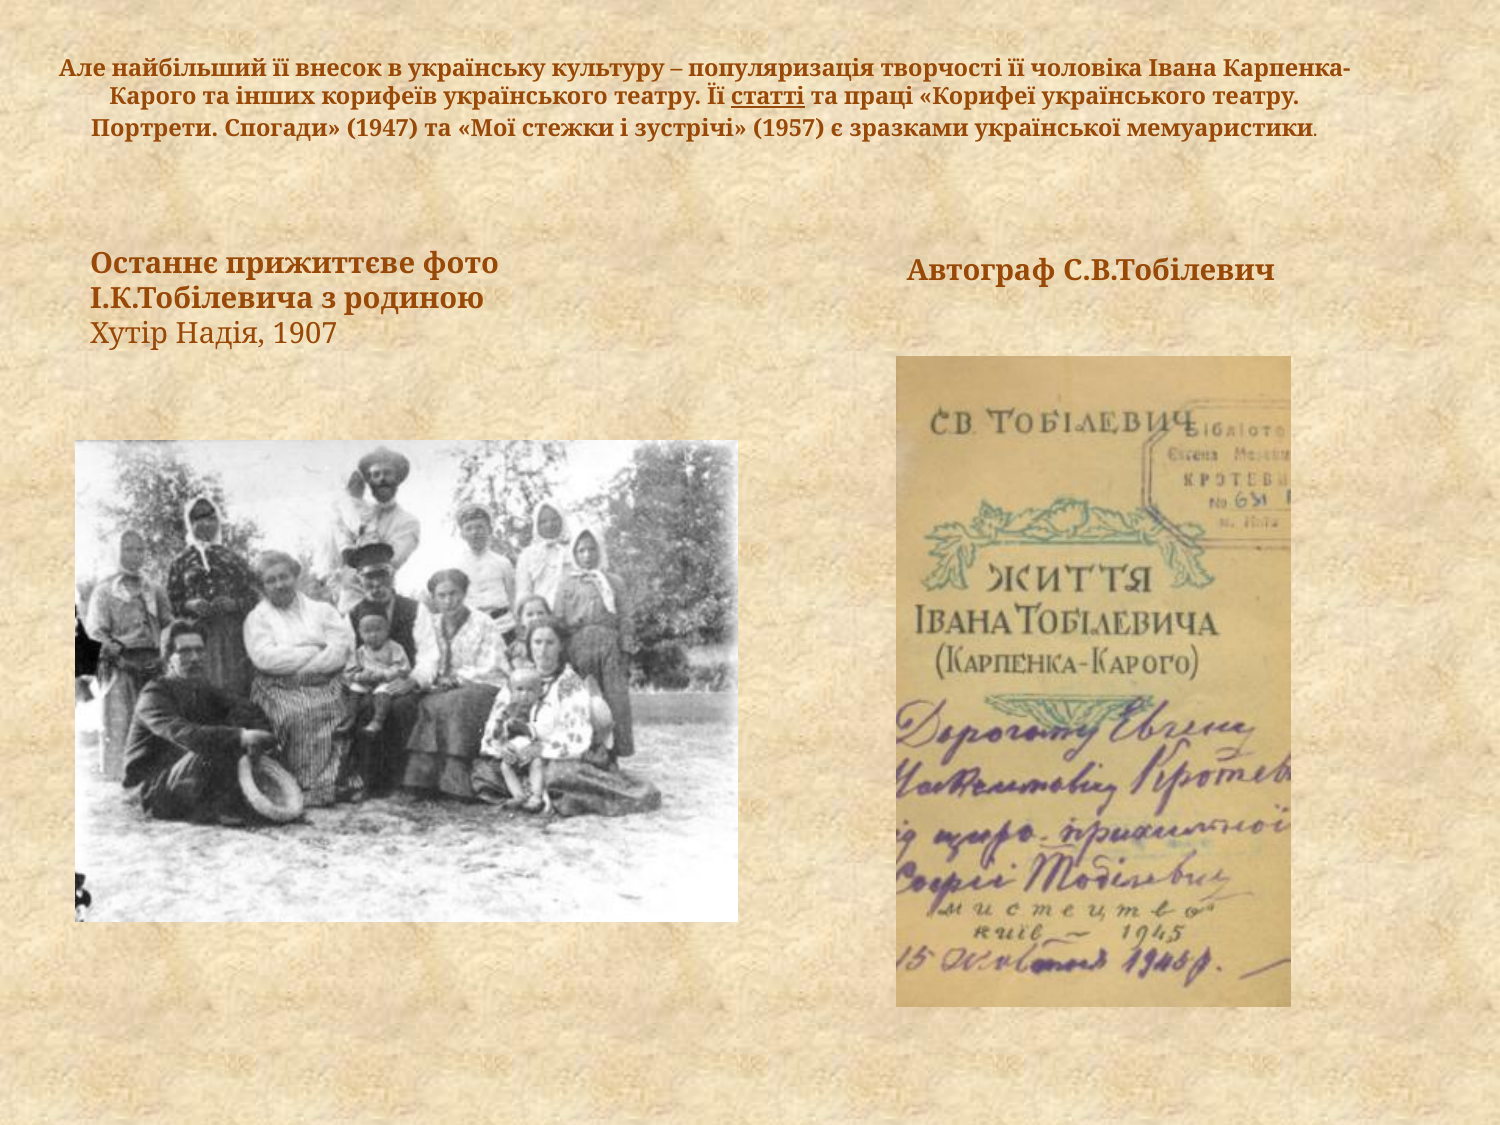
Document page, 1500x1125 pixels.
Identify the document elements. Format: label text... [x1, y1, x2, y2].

title Але найбільший її внесок в українську культуру – популяризація творчості її чоловіка Івана Карпенка-Карого та інших корифеїв українського театру. Її статті та праці «Корифеї українського театру. Портрети. Спогади» (1947) та «Мої стежки і зустрічі» (1957) є зразками української мемуаристики. [29, 30, 1380, 219]
picture [0, 0, 1500, 1125]
list Останнє прижиттєве фото І.К.Тобілевича з родиною Хутір Надія, 1907 [75, 251, 738, 357]
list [896, 356, 1292, 1007]
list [74, 439, 739, 923]
list Автограф С.В.Тобілевич [891, 196, 1425, 295]
